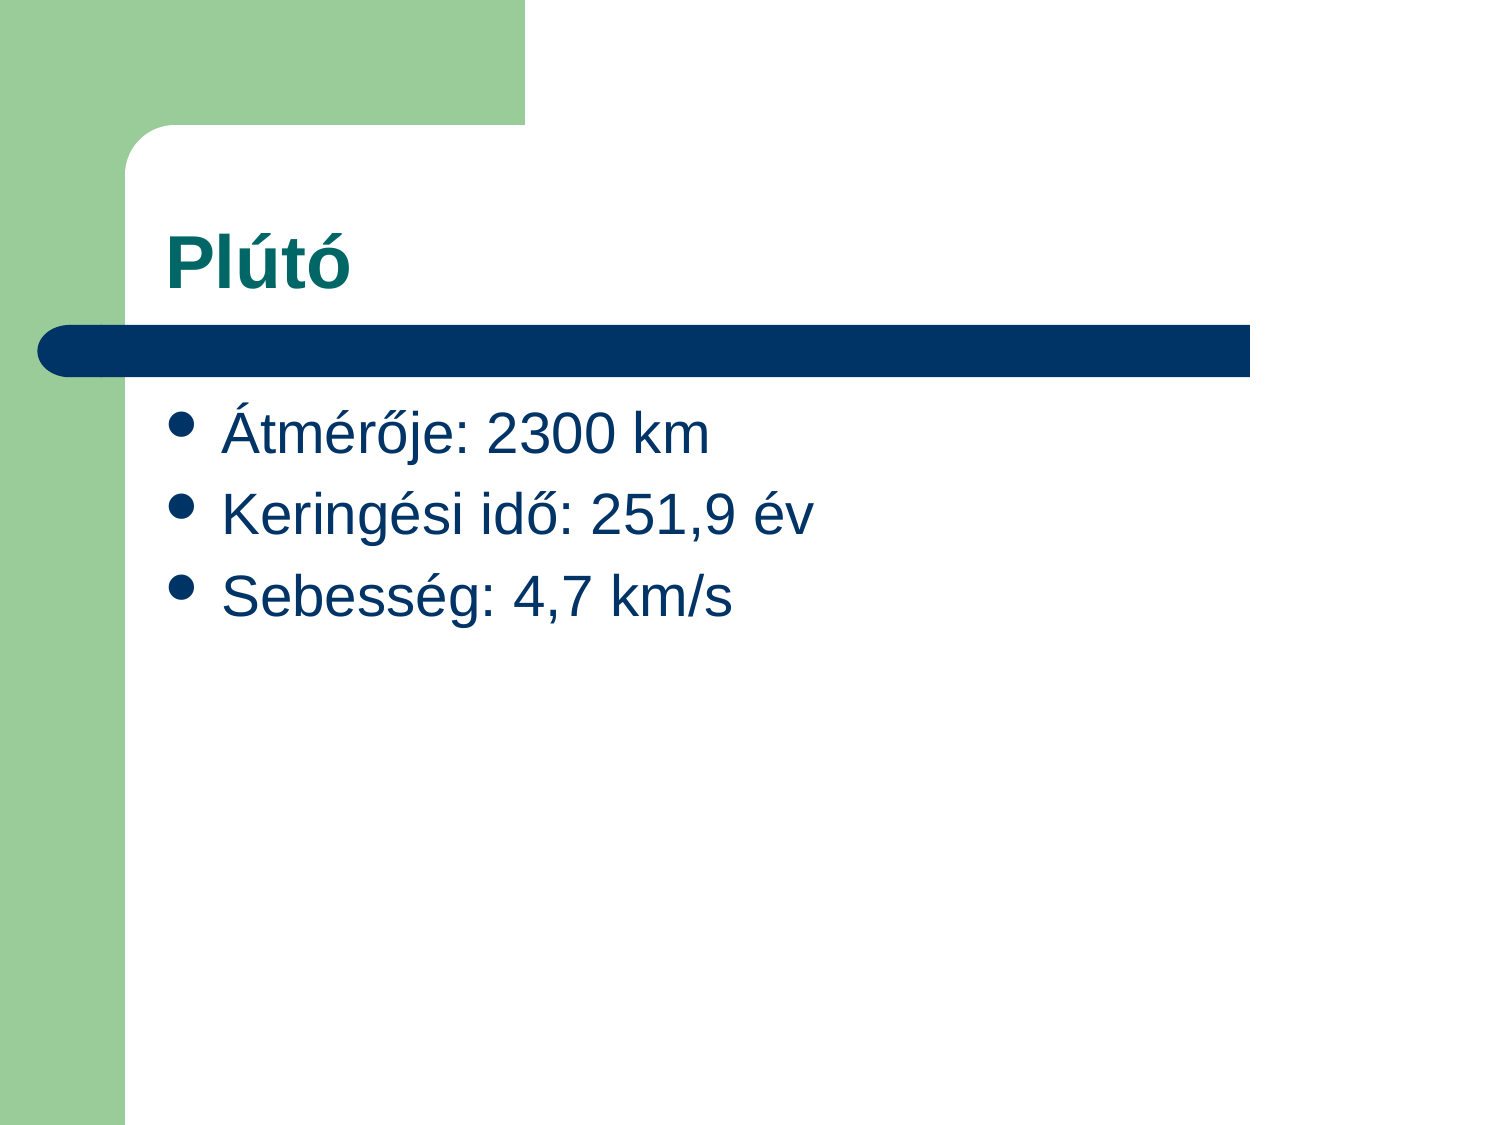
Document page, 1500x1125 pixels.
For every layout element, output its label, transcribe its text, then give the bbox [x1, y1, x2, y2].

title Plútó [149, 124, 1463, 313]
list Átmérője: 2300 km Keringési idő: 251,9 év Sebesség: 4,7 km/s [149, 387, 1463, 1001]
